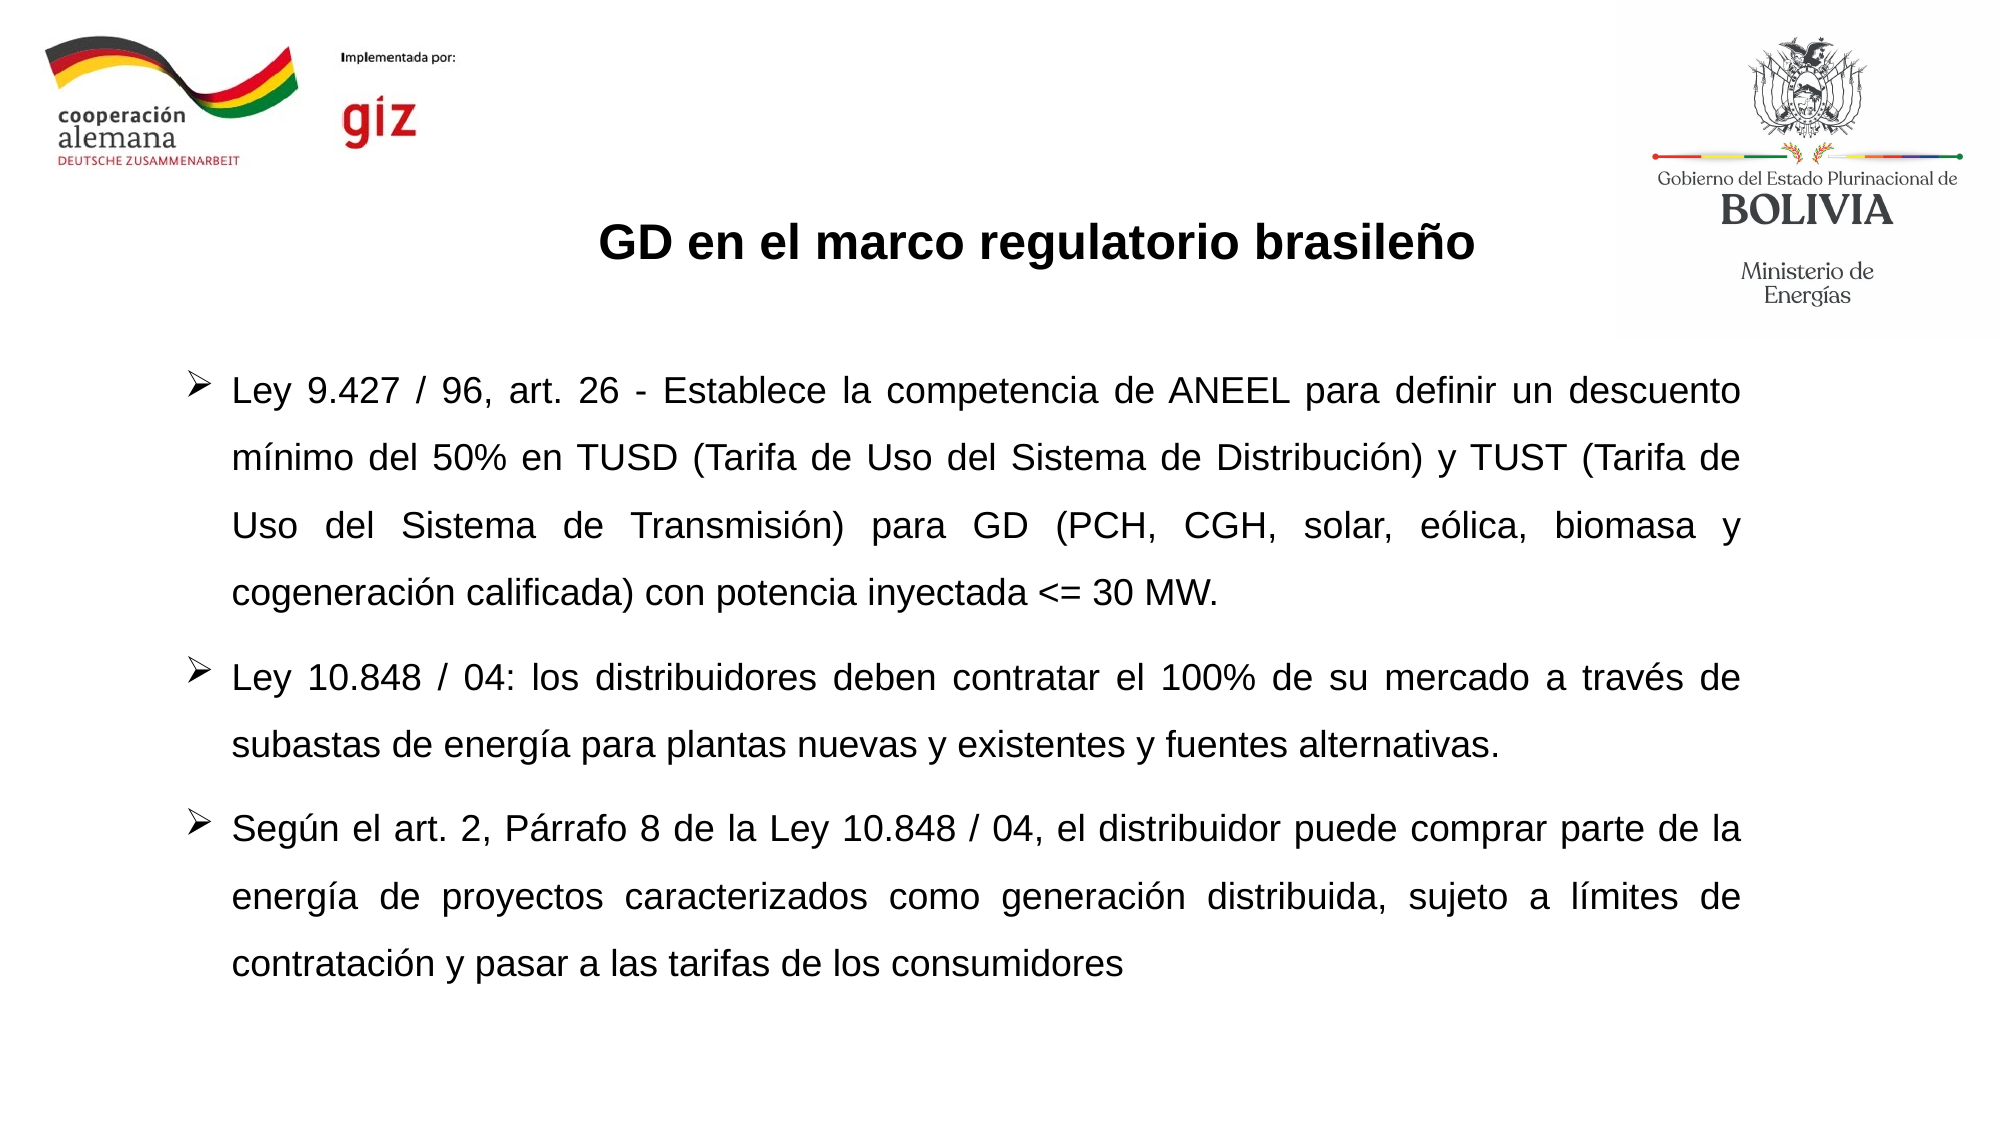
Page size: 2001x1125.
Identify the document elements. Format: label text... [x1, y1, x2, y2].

text_box Ley 9.427 / 96, art. 26 - Establece la competencia de ANEEL para definir un descuento mínimo del 50% en TUSD (Tarifa de Uso del Sistema de Distribución) y TUST (Tarifa de Uso del Sistema de Transmisión) para GD (PCH, CGH, solar, eólica, biomasa y cogeneración calificada) con potencia inyectada <= 30 MW. Ley 10.848 / 04: los distribuidores deben contratar el 100% de su mercado a través de subastas de energía para plantas nuevas y existentes y fuentes alternativas. Según el art. 2, Párrafo 8 de la Ley 10.848 / 04, el distribuidor puede comprar parte de la energía de proyectos caracterizados como generación distribuida, sujeto a límites de contratación y pasar a las tarifas de los consumidores [132, 335, 1757, 1108]
text_box GD en el marco regulatorio brasileño [0, 198, 1615, 278]
picture [16, 0, 483, 199]
picture [1615, 0, 2000, 341]
